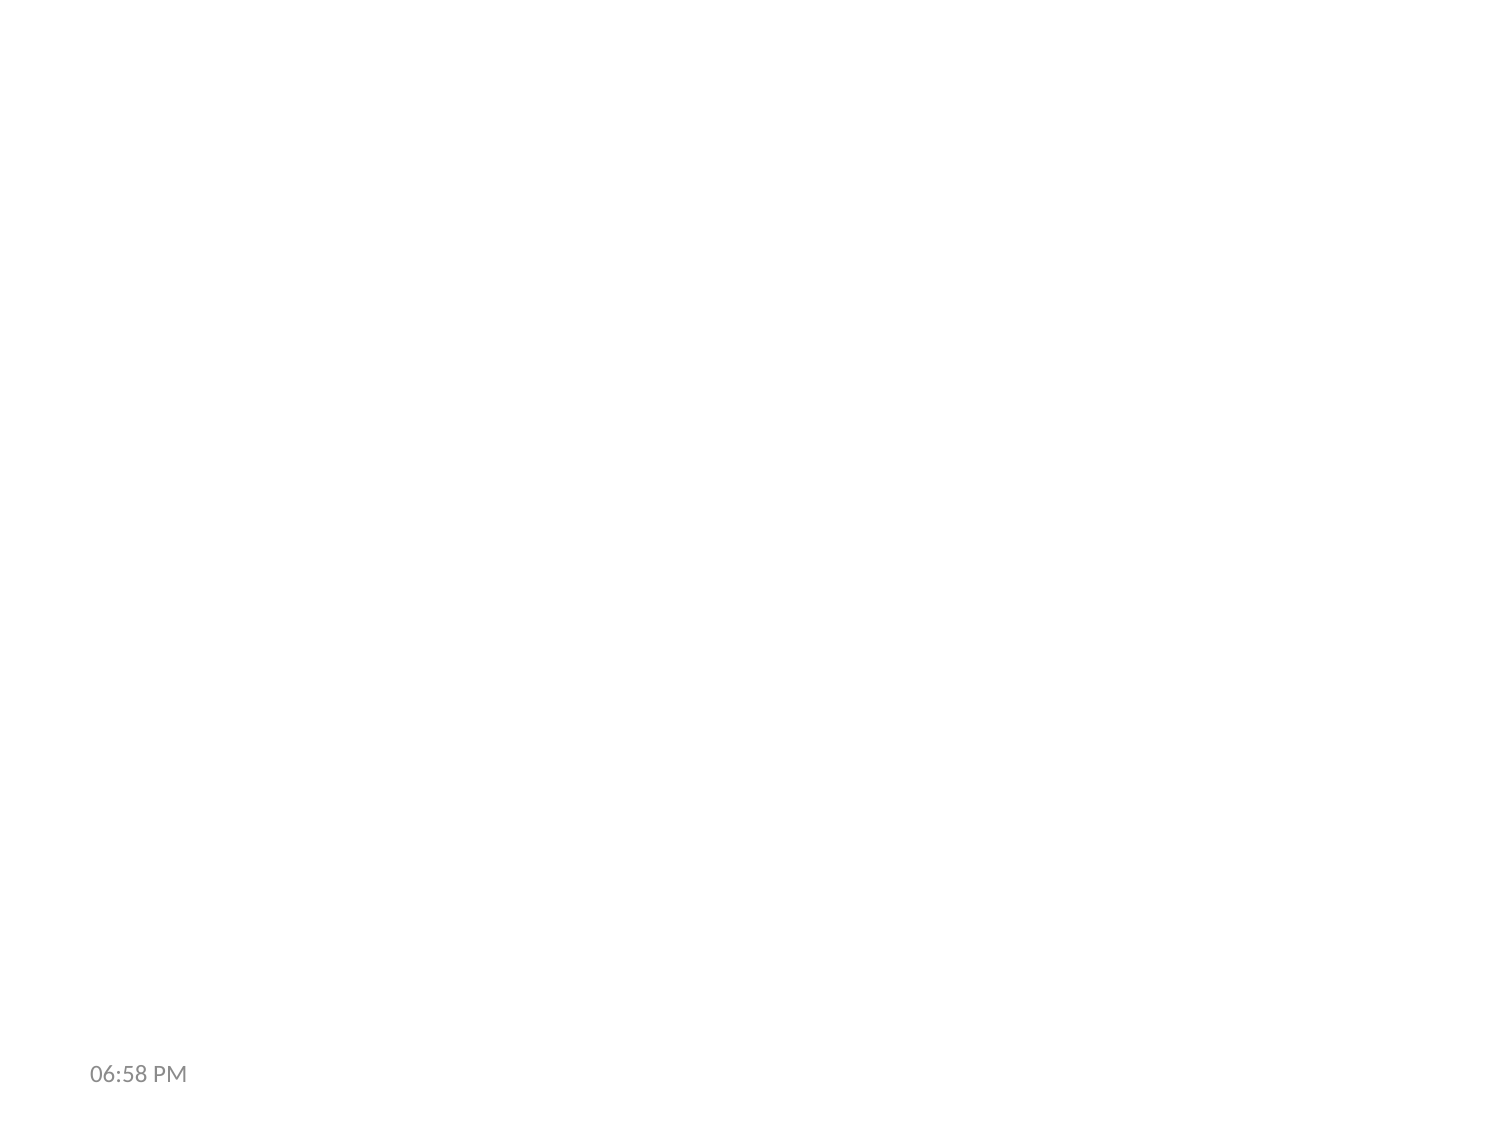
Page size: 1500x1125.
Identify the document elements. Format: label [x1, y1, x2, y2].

slide_number [75, 1042, 425, 1103]
